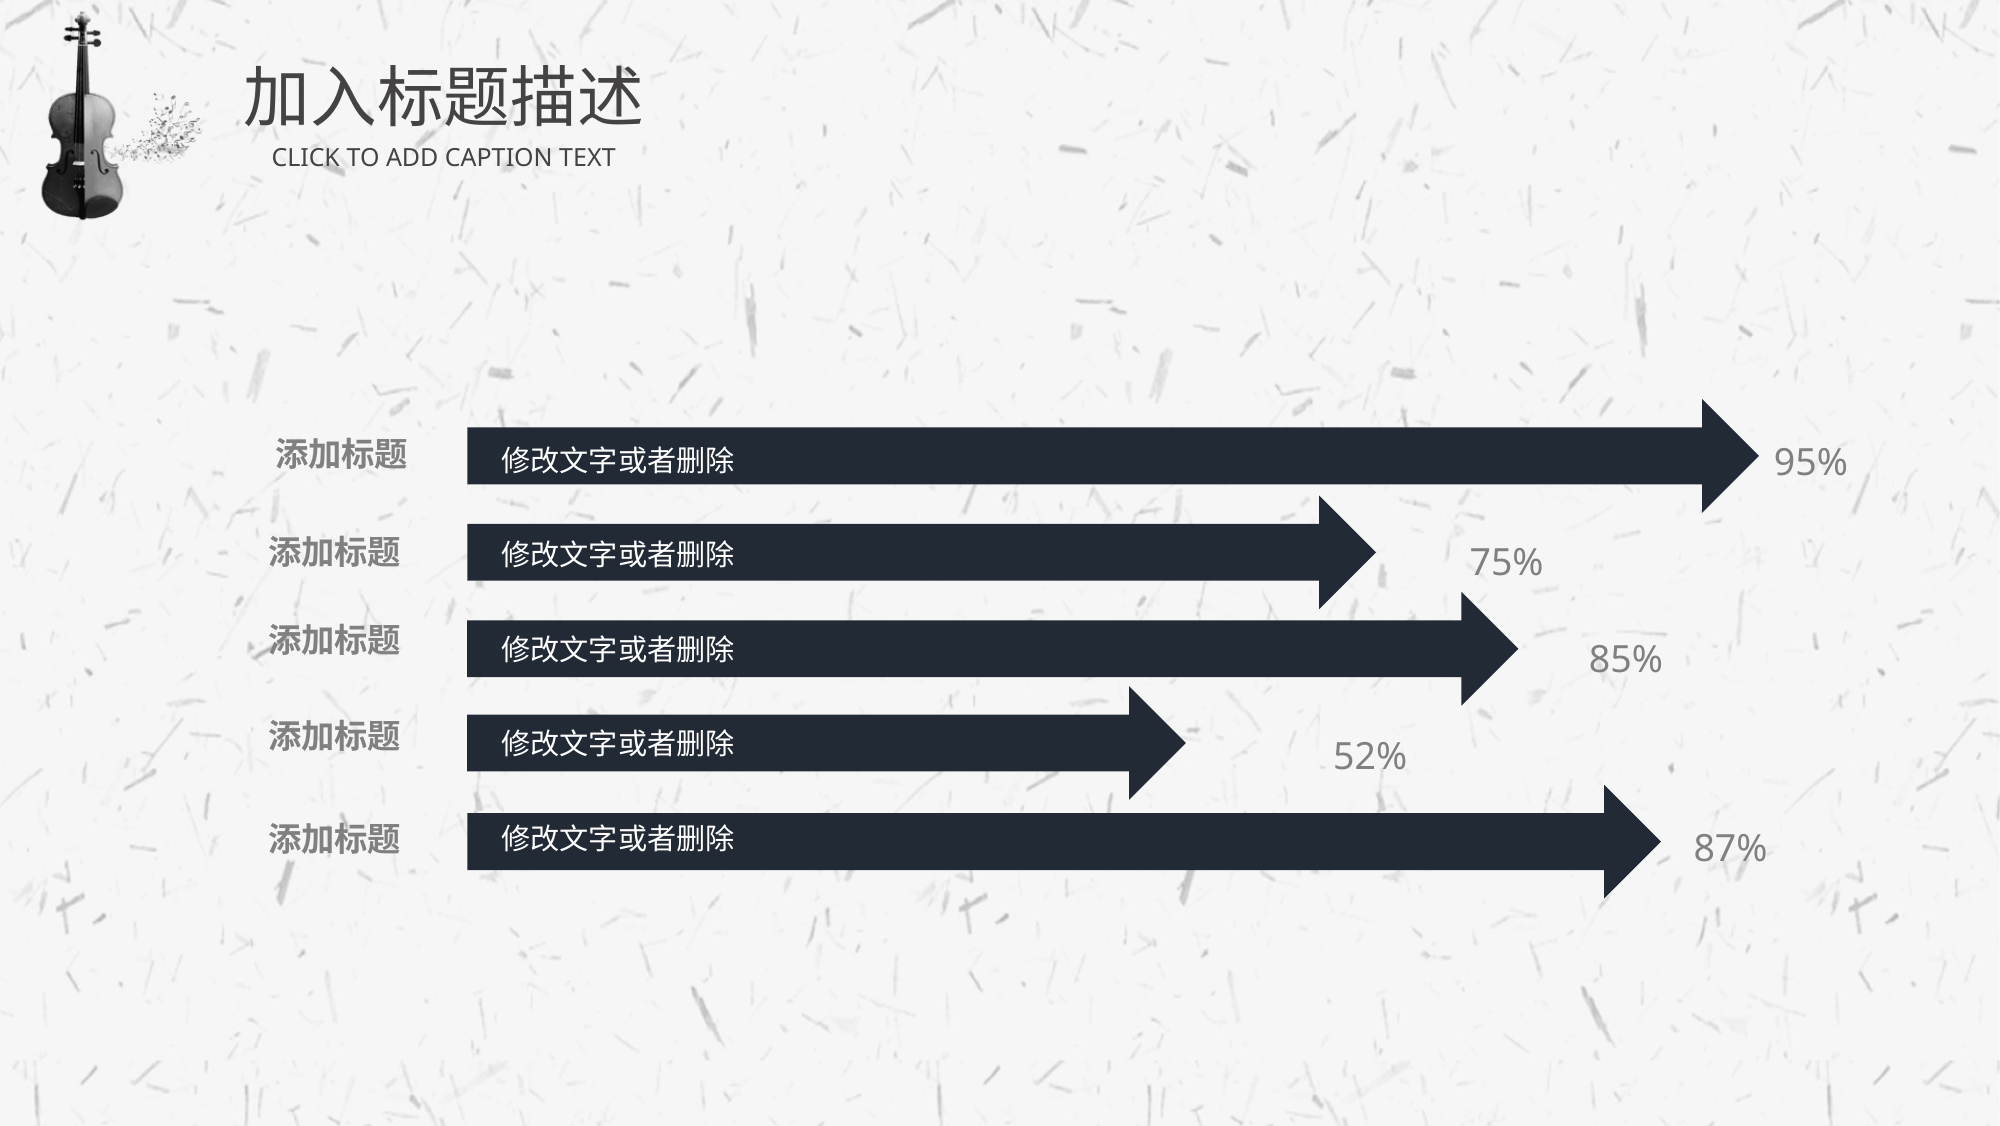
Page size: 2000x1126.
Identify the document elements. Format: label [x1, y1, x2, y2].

picture [0, 0, 2000, 1126]
text_box [253, 398, 1893, 899]
text_box [176, 54, 711, 172]
